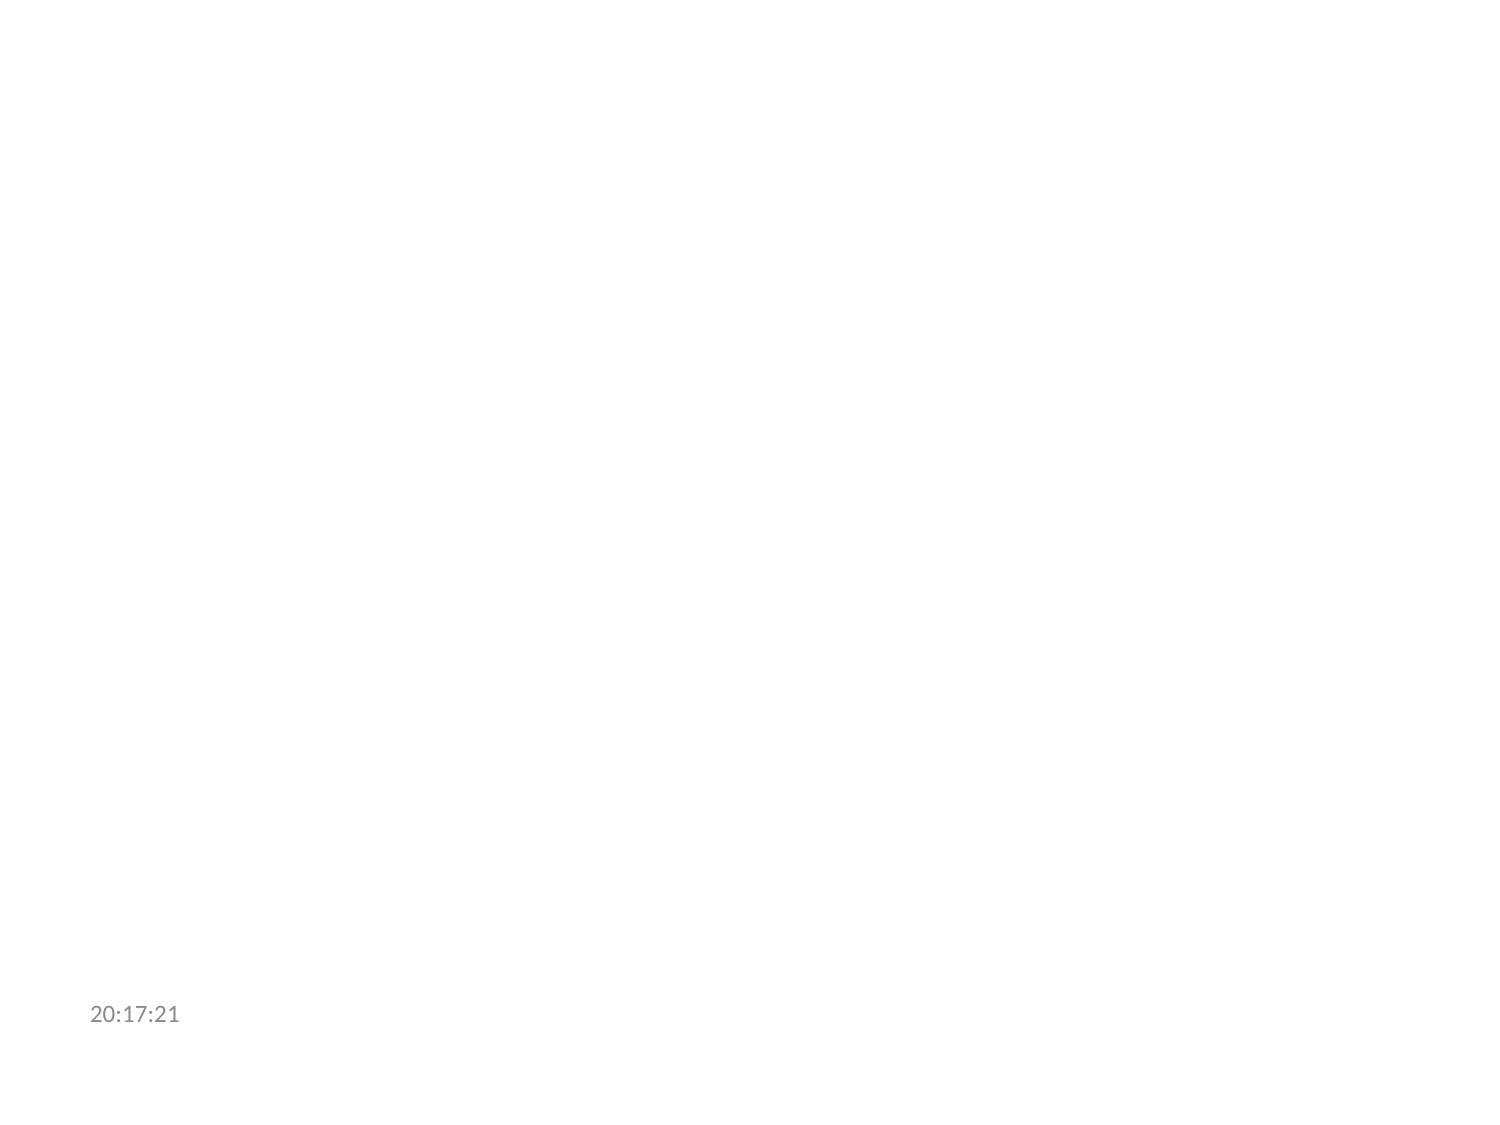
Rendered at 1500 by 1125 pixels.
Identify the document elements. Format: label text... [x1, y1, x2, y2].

text_box 15:35:09 [75, 982, 425, 1043]
